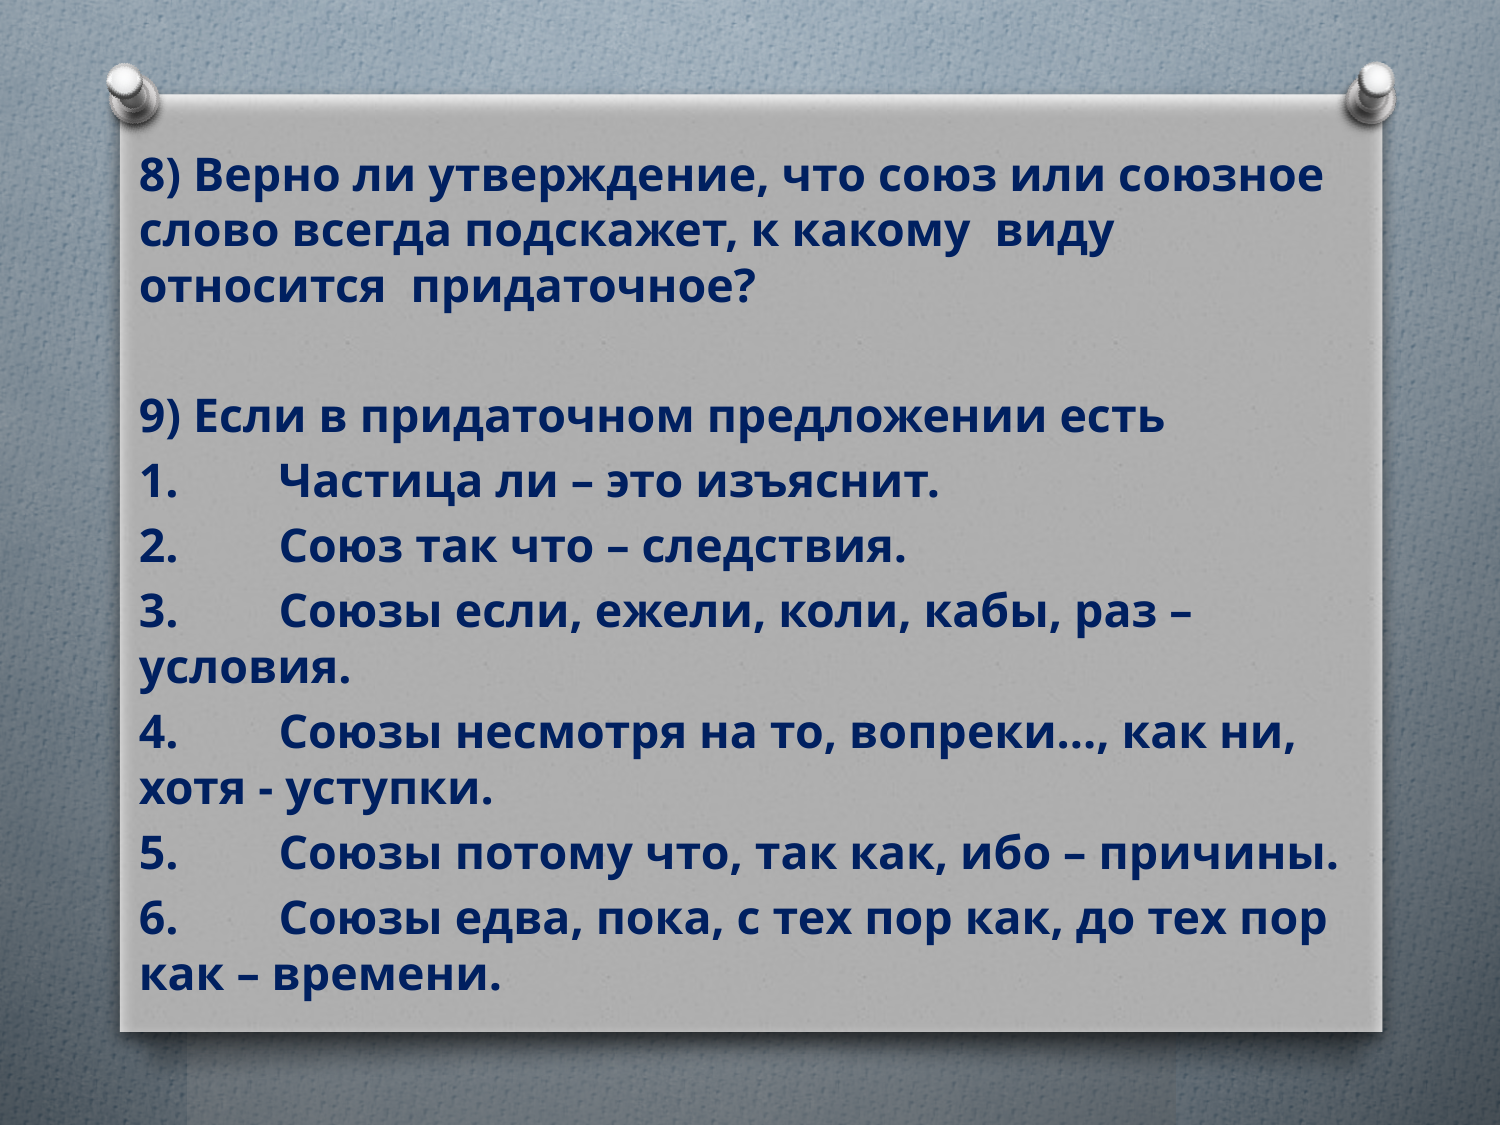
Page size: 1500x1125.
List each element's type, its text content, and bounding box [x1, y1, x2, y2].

list 8) Верно ли утверждение, что союз или союзное слово всегда подскажет, к какому виду относится придаточное? 9) Если в придаточном предложении есть 1. Частица ли – это изъяснит. 2. Союз так что – следствия. 3. Союзы если, ежели, коли, кабы, раз – условия. 4. Союзы несмотря на то, вопреки…, как ни, хотя - уступки. 5. Союзы потому что, так как, ибо – причины. 6. Союзы едва, пока, с тех пор как, до тех пор как – времени. [123, 137, 1365, 1024]
picture [1317, 35, 1439, 151]
picture [75, 29, 198, 137]
